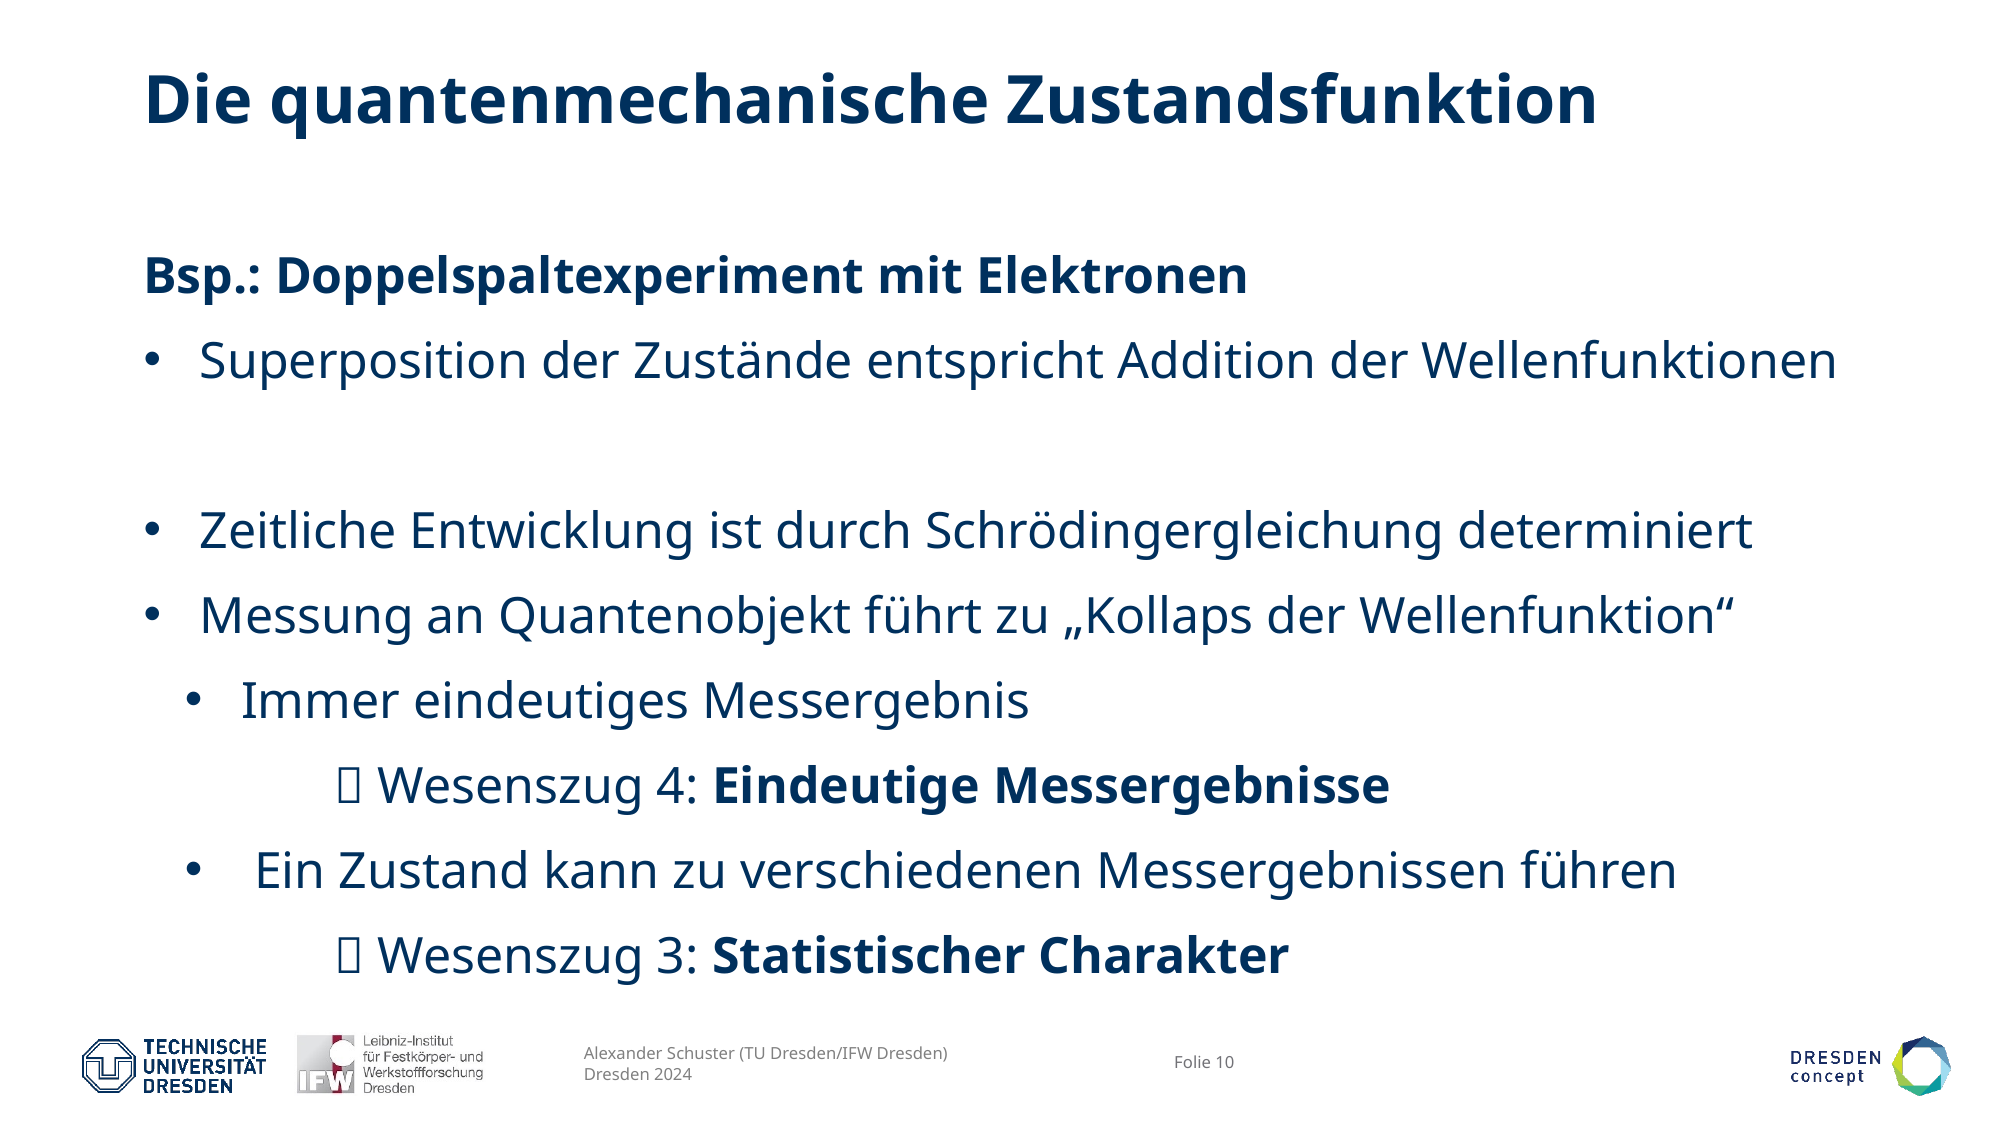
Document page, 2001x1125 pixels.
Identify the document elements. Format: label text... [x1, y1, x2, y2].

picture [1791, 1036, 1951, 1096]
title Die quantenmechanische Zustandsfunktion [143, 56, 1880, 169]
picture [294, 1032, 486, 1096]
picture [82, 1039, 266, 1093]
